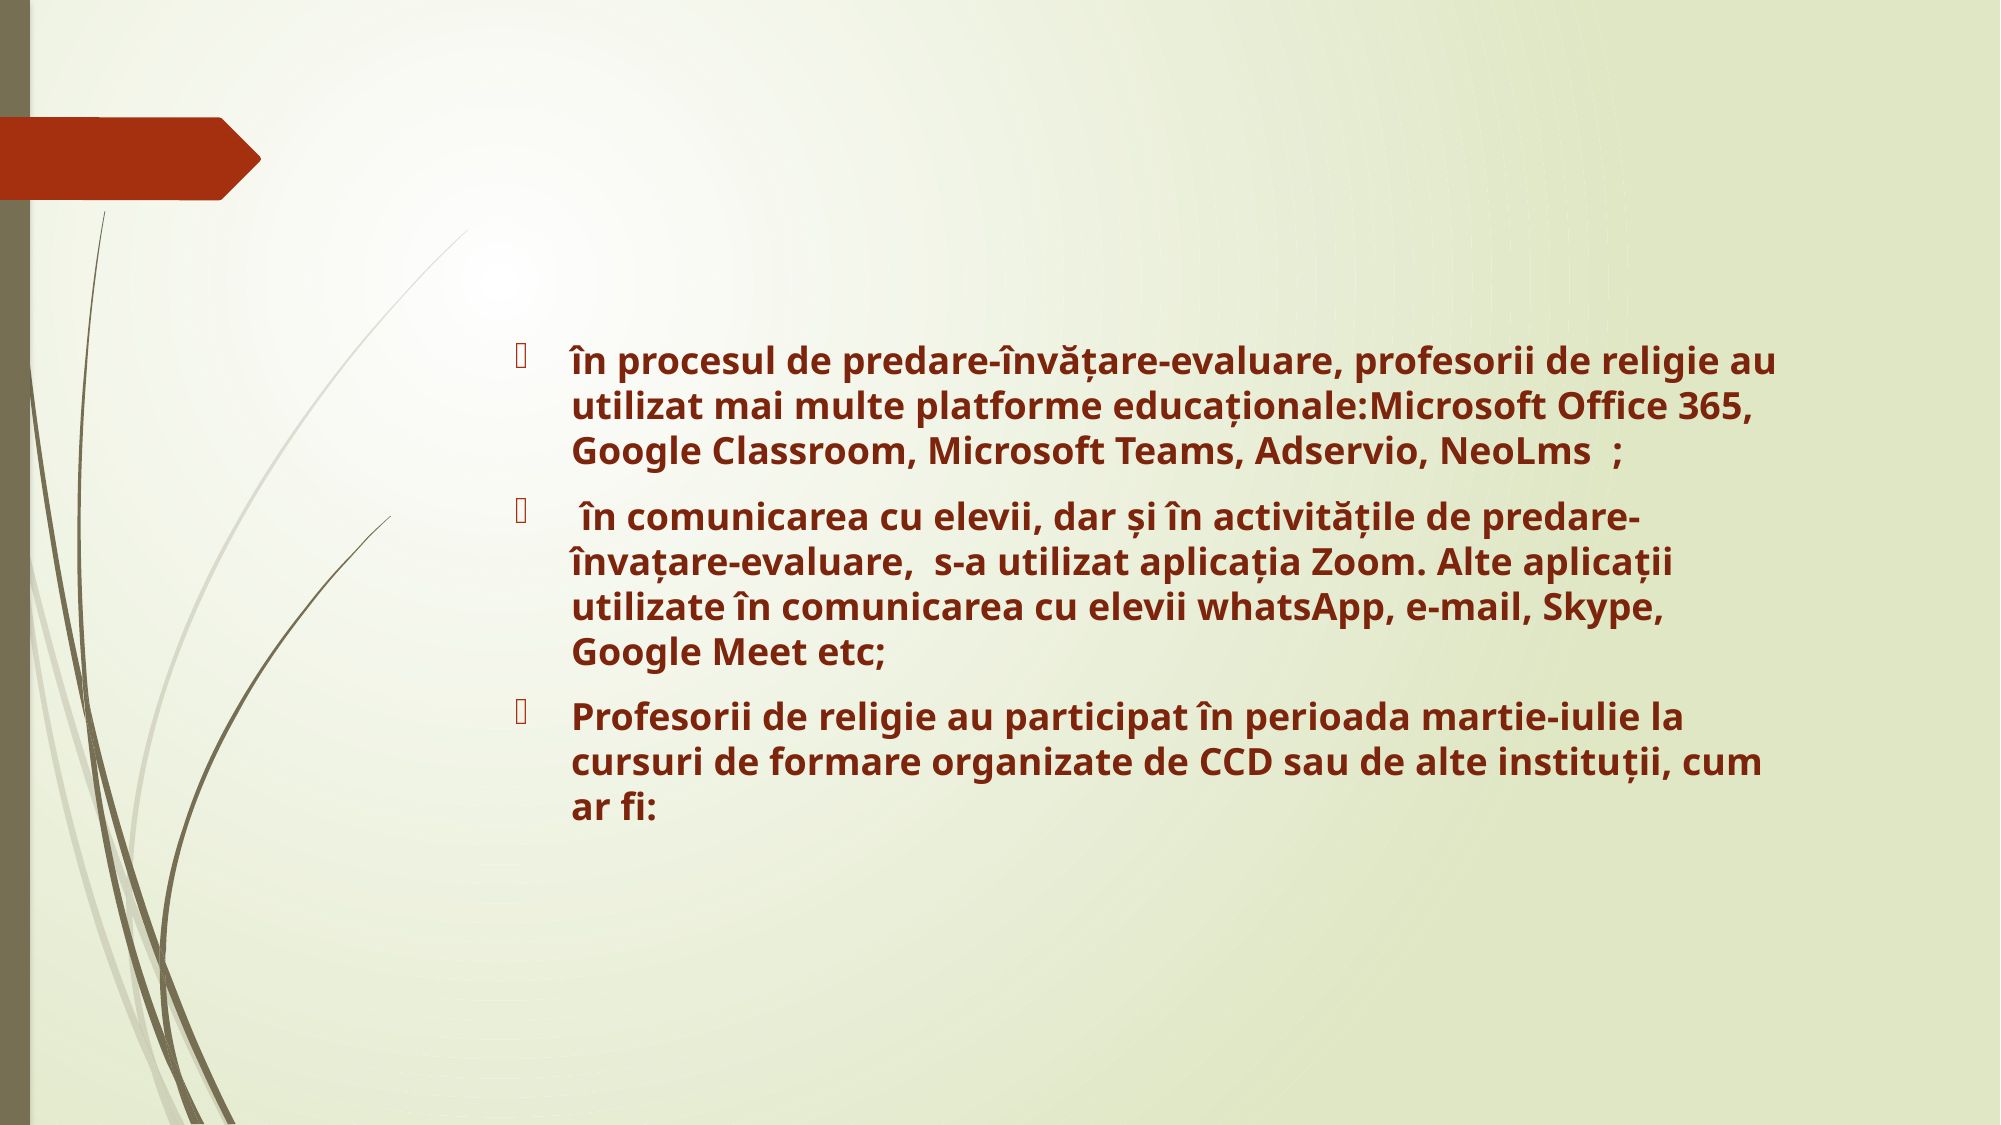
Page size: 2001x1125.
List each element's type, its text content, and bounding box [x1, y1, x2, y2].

text_box în procesul de predare-învăţare-evaluare, profesorii de religie au utilizat mai multe platforme educaţionale:Microsoft Office 365, Google Classroom, Microsoft Teams, Adservio, NeoLms ; în comunicarea cu elevii, dar și în activitățile de predare-învațare-evaluare, s-a utilizat aplicația Zoom. Alte aplicații utilizate în comunicarea cu elevii whatsApp, e-mail, Skype, Google Meet etc; Profesorii de religie au participat în perioada martie-iulie la cursuri de formare organizate de CCD sau de alte instituții, cum ar fi: [499, 329, 1820, 836]
